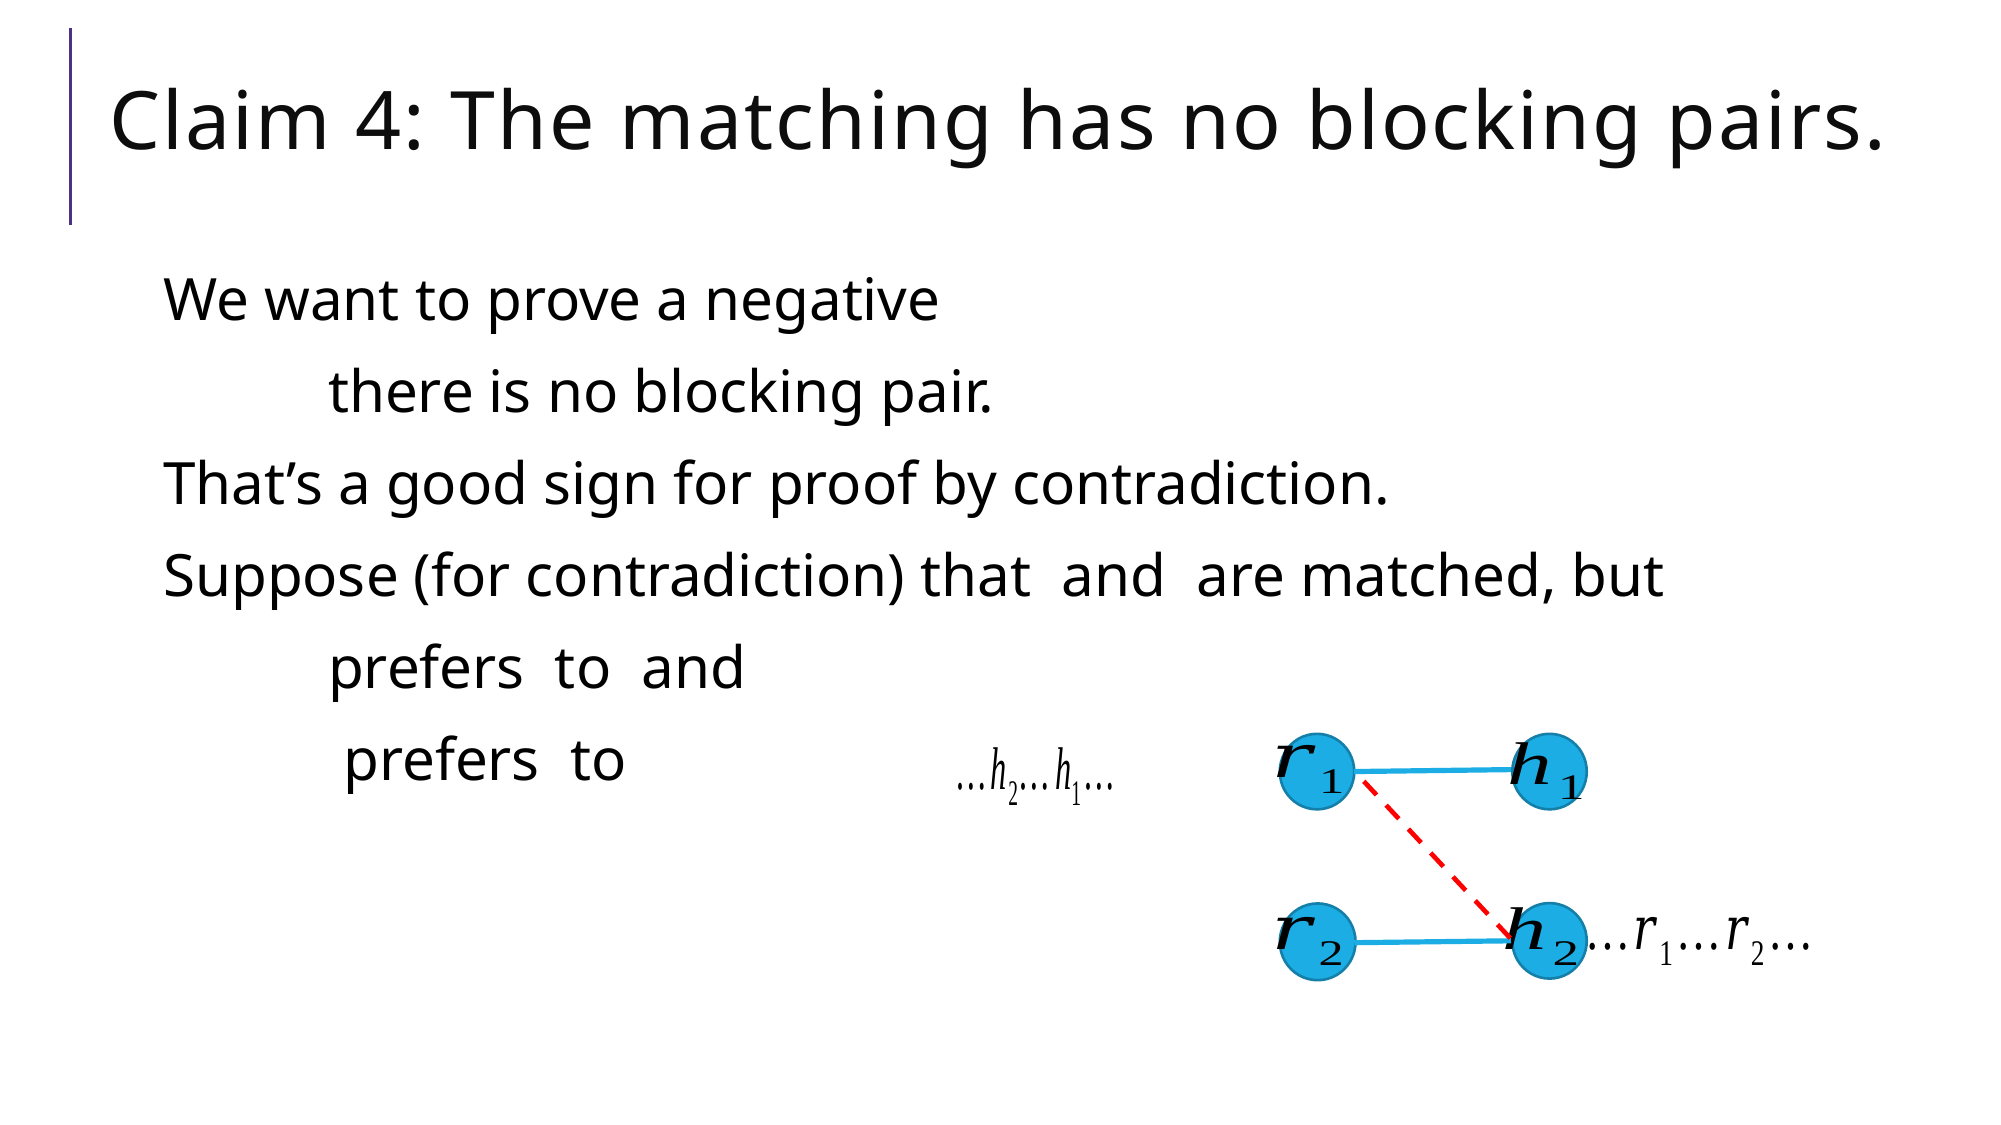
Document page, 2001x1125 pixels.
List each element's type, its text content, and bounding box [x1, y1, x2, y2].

text_box [1278, 732, 1355, 811]
text_box [1513, 901, 1589, 980]
text_box [309, 680, 1000, 742]
text_box [1519, 732, 1589, 811]
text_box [1363, 780, 1518, 946]
text_box [1511, 746, 1520, 768]
title Claim 4: The matching has no blocking pairs. [94, 43, 1930, 210]
text_box [1279, 902, 1356, 982]
